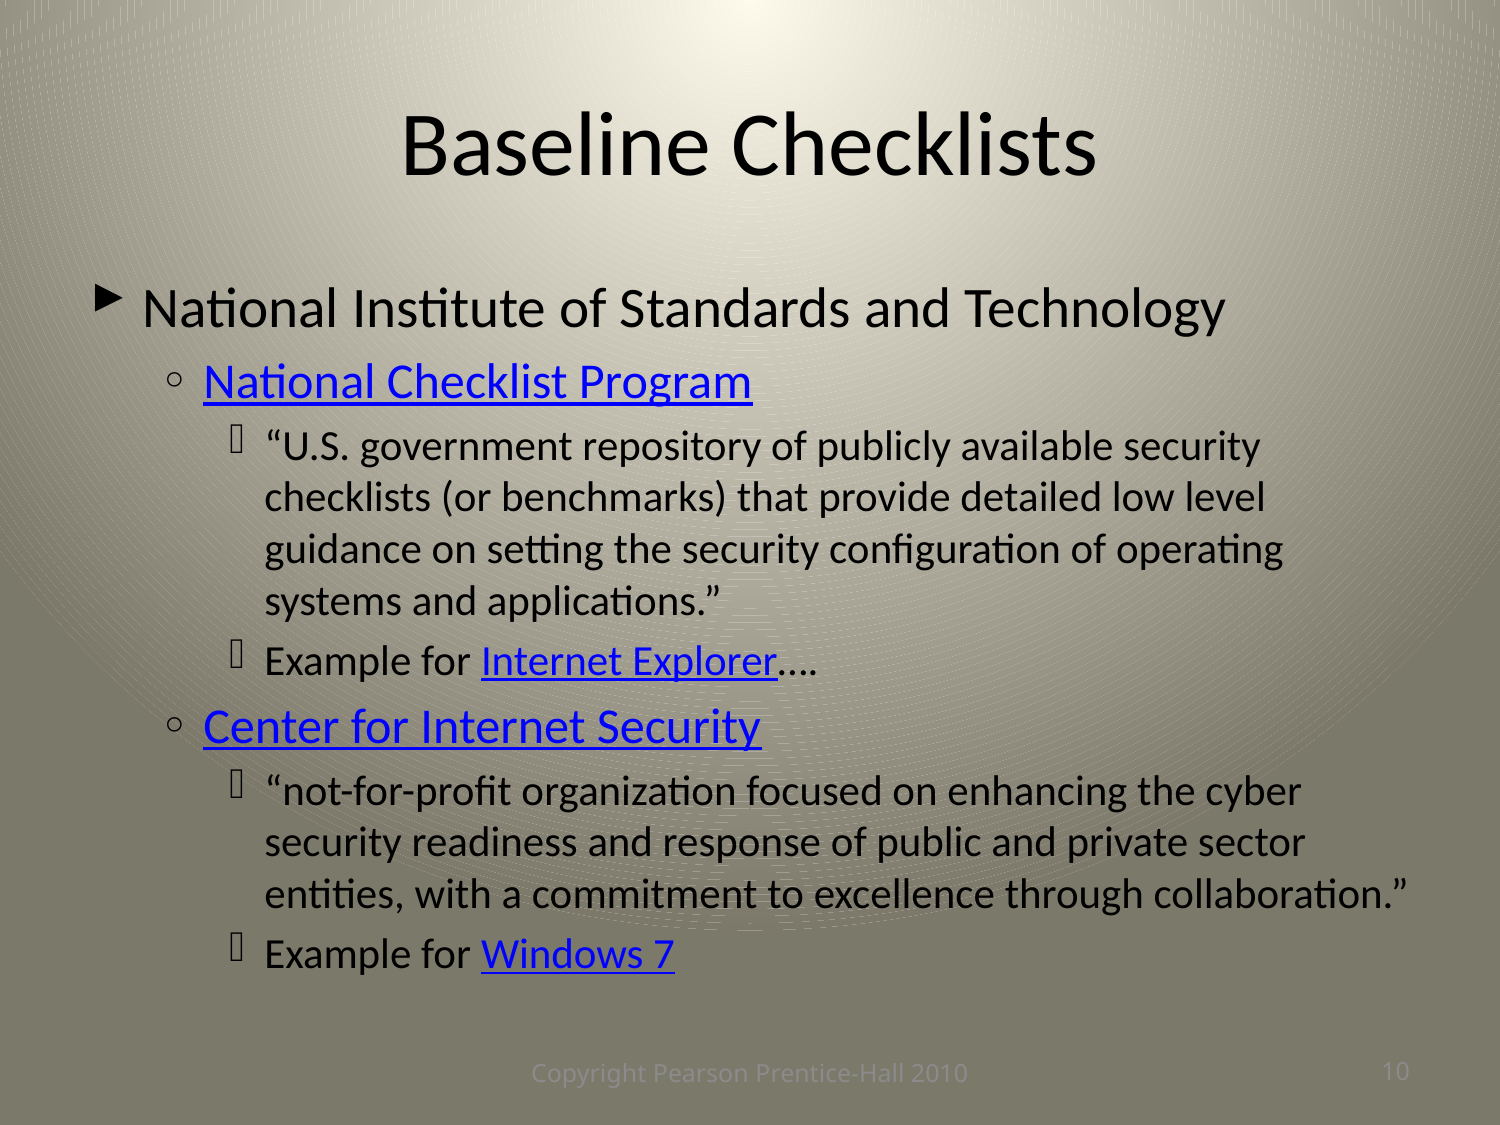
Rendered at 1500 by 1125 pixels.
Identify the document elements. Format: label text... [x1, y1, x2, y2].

slide_number 10 [1074, 1042, 1425, 1103]
title Baseline Checklists [75, 45, 1425, 233]
footer Copyright Pearson Prentice-Hall 2010 [512, 1042, 988, 1103]
list National Institute of Standards and Technology National Checklist Program “U.S. government repository of publicly available security checklists (or benchmarks) that provide detailed low level guidance on setting the security configuration of operating systems and applications.” Example for Internet Explorer…. Center for Internet Security “not-for-profit organization focused on enhancing the cyber security readiness and response of public and private sector entities, with a commitment to excellence through collaboration.” Example for Windows 7 [75, 262, 1425, 1005]
